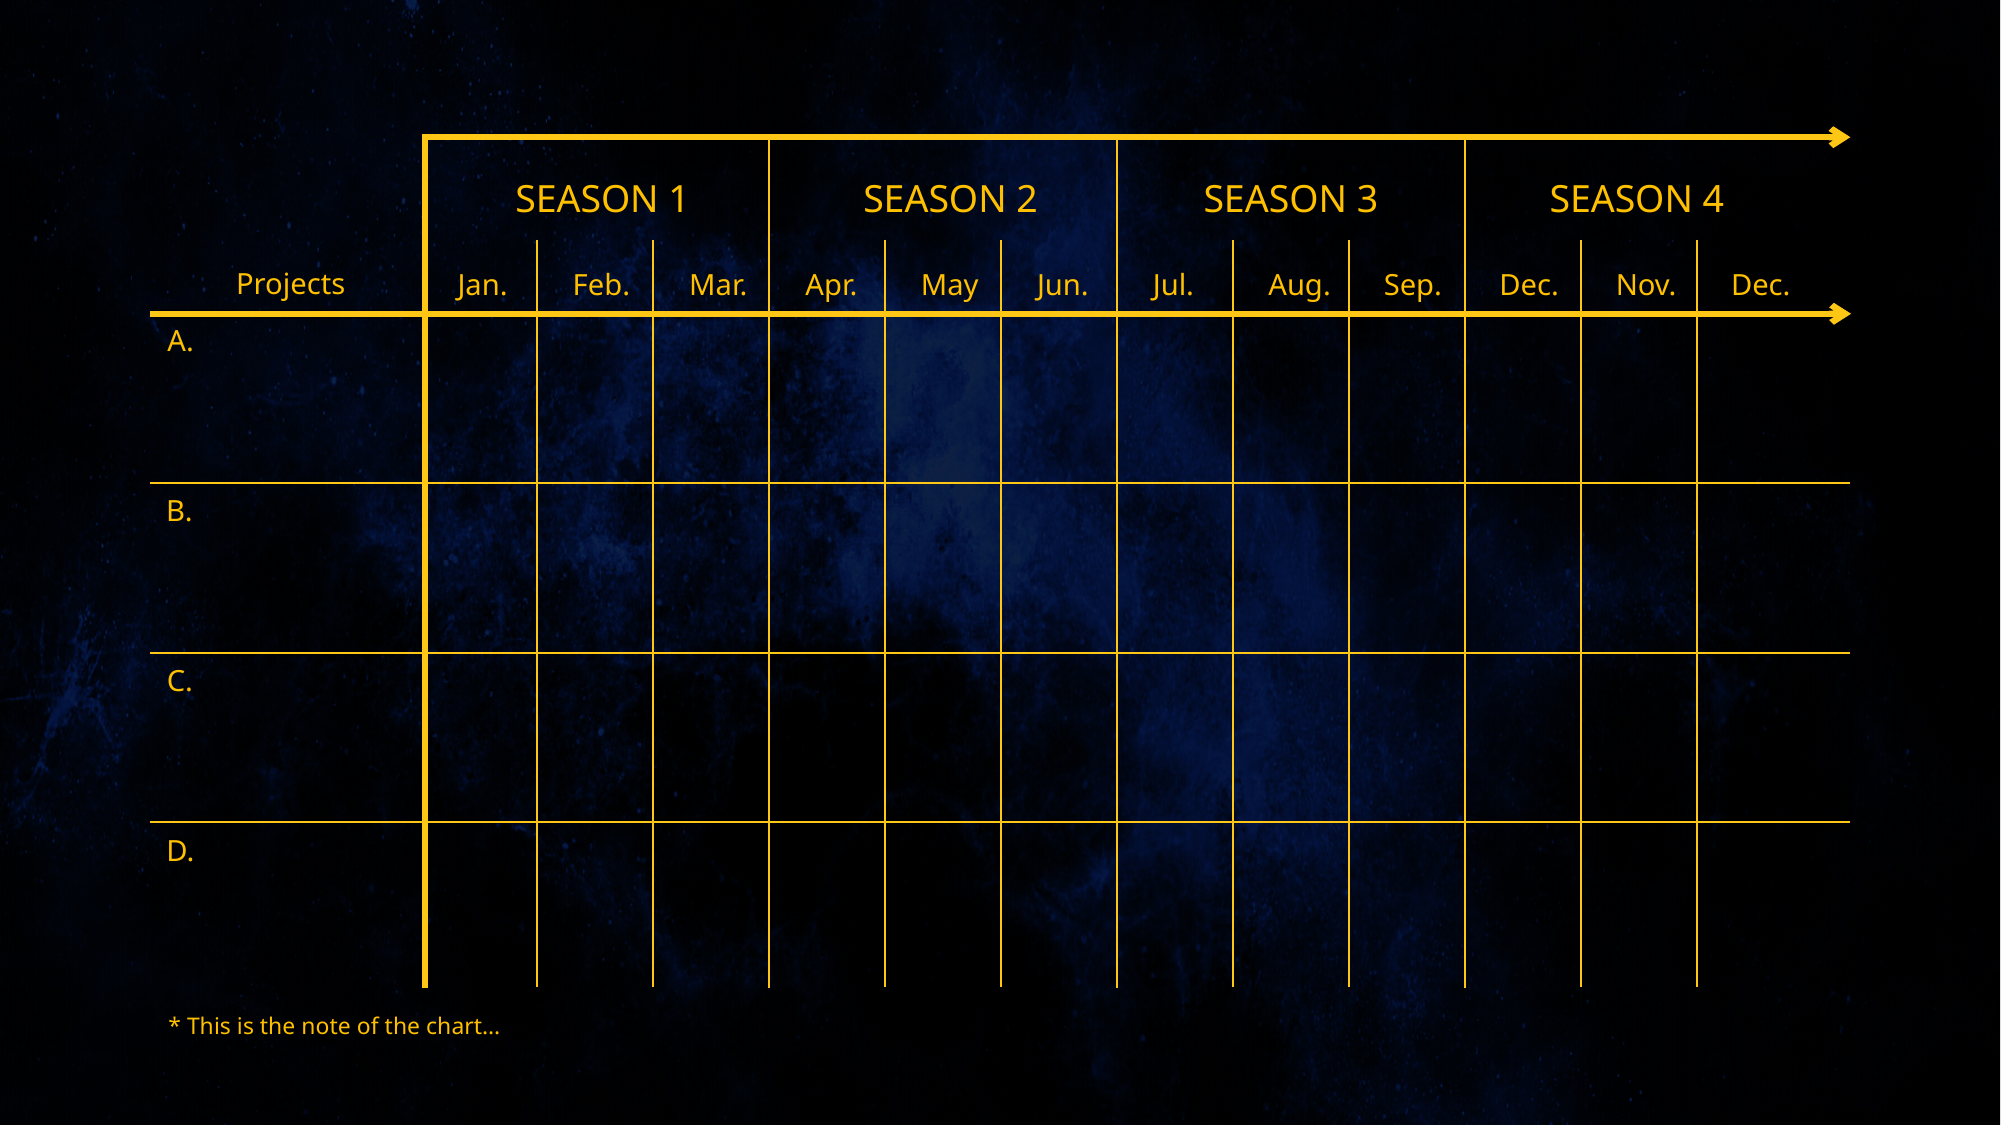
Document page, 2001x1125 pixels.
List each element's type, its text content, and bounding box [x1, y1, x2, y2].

text_box May [906, 258, 994, 309]
picture [0, 0, 2001, 1125]
text_box C. [152, 664, 209, 705]
text_box Feb. [557, 258, 646, 309]
text_box B. [151, 495, 208, 535]
text_box Dec. [1484, 258, 1574, 309]
text_box D. [151, 834, 210, 875]
text_box Sep. [1369, 258, 1457, 309]
text_box SEASON 1 [500, 167, 706, 228]
text_box Aug. [1253, 258, 1344, 309]
text_box * This is the note of the chart… [153, 1003, 516, 1047]
text_box Projects [221, 258, 361, 309]
text_box SEASON 2 [848, 167, 1054, 228]
text_box Jun. [1022, 258, 1104, 309]
text_box A. [152, 325, 209, 365]
text_box SEASON 3 [1188, 167, 1394, 228]
text_box Jan. [442, 258, 523, 309]
text_box SEASON 4 [1534, 167, 1740, 228]
text_box Mar. [674, 258, 763, 309]
text_box Apr. [790, 258, 873, 309]
text_box Dec. [1716, 258, 1806, 309]
text_box Jul. [1138, 258, 1210, 309]
text_box Nov. [1601, 258, 1692, 309]
